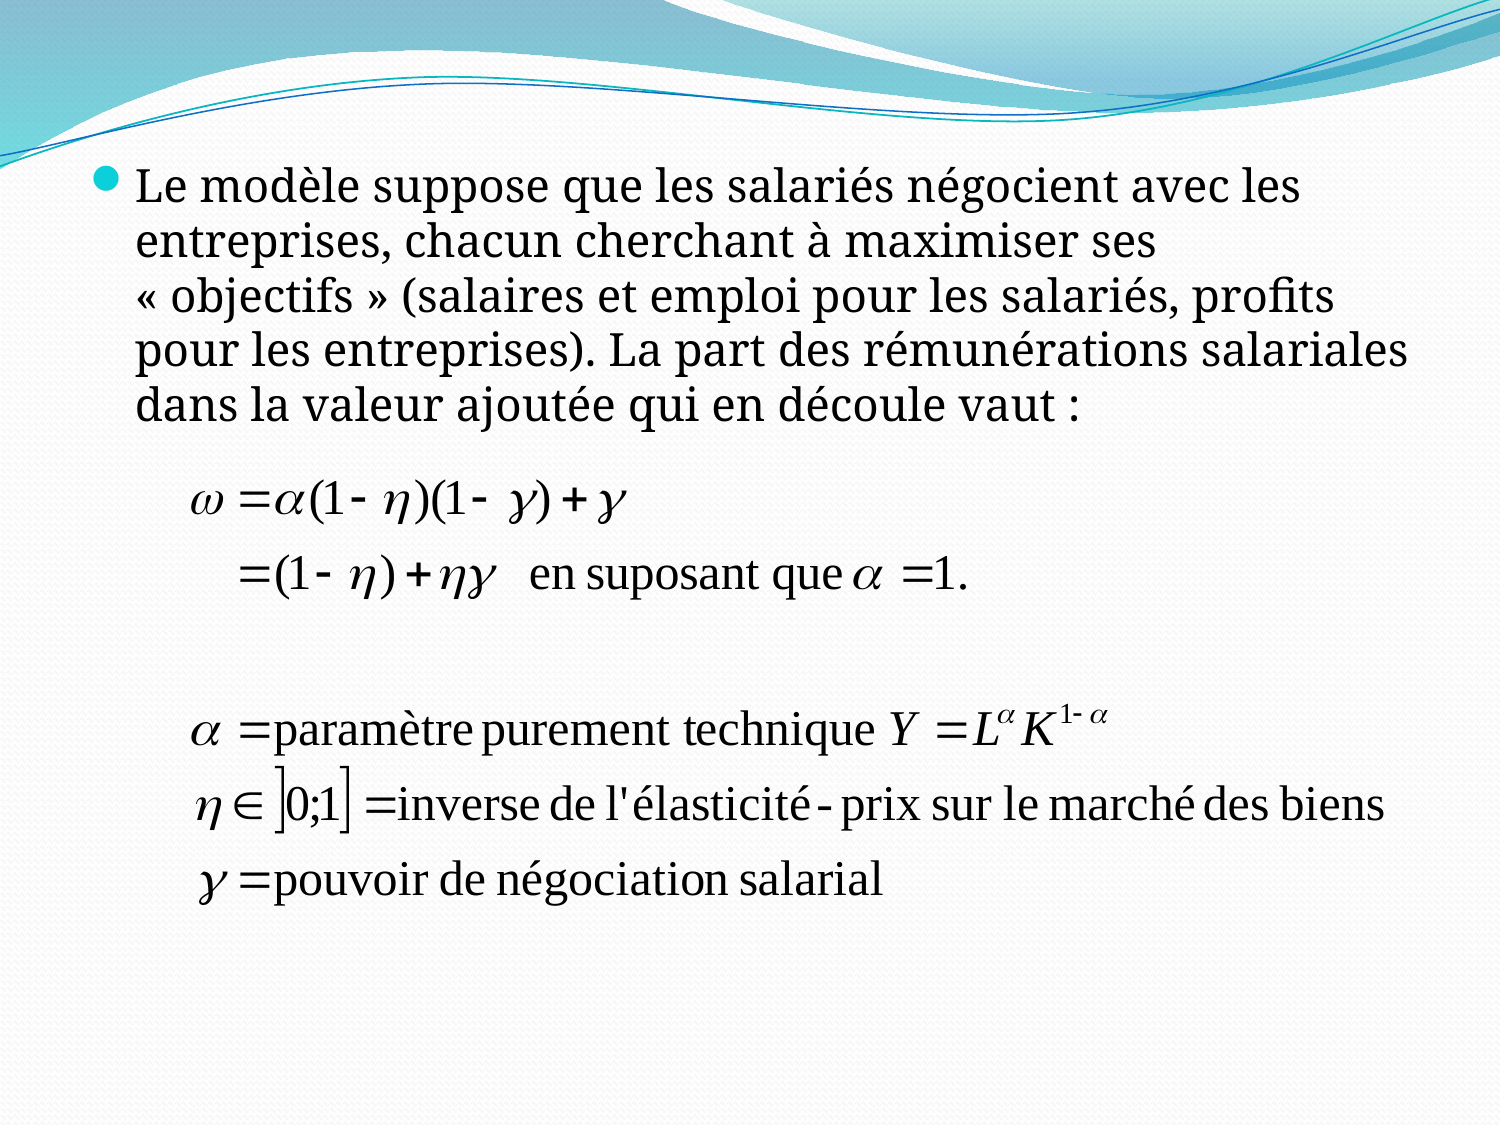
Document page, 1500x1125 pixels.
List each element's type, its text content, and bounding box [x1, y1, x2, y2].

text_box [182, 467, 1396, 919]
list Le modèle suppose que les salariés négocient avec les entreprises, chacun cherchant à maximiser ses « objectifs » (salaires et emploi pour les salariés, profits pour les entreprises). La part des rémunérations salariales dans la valeur ajoutée qui en découle vaut : [75, 149, 1425, 1083]
